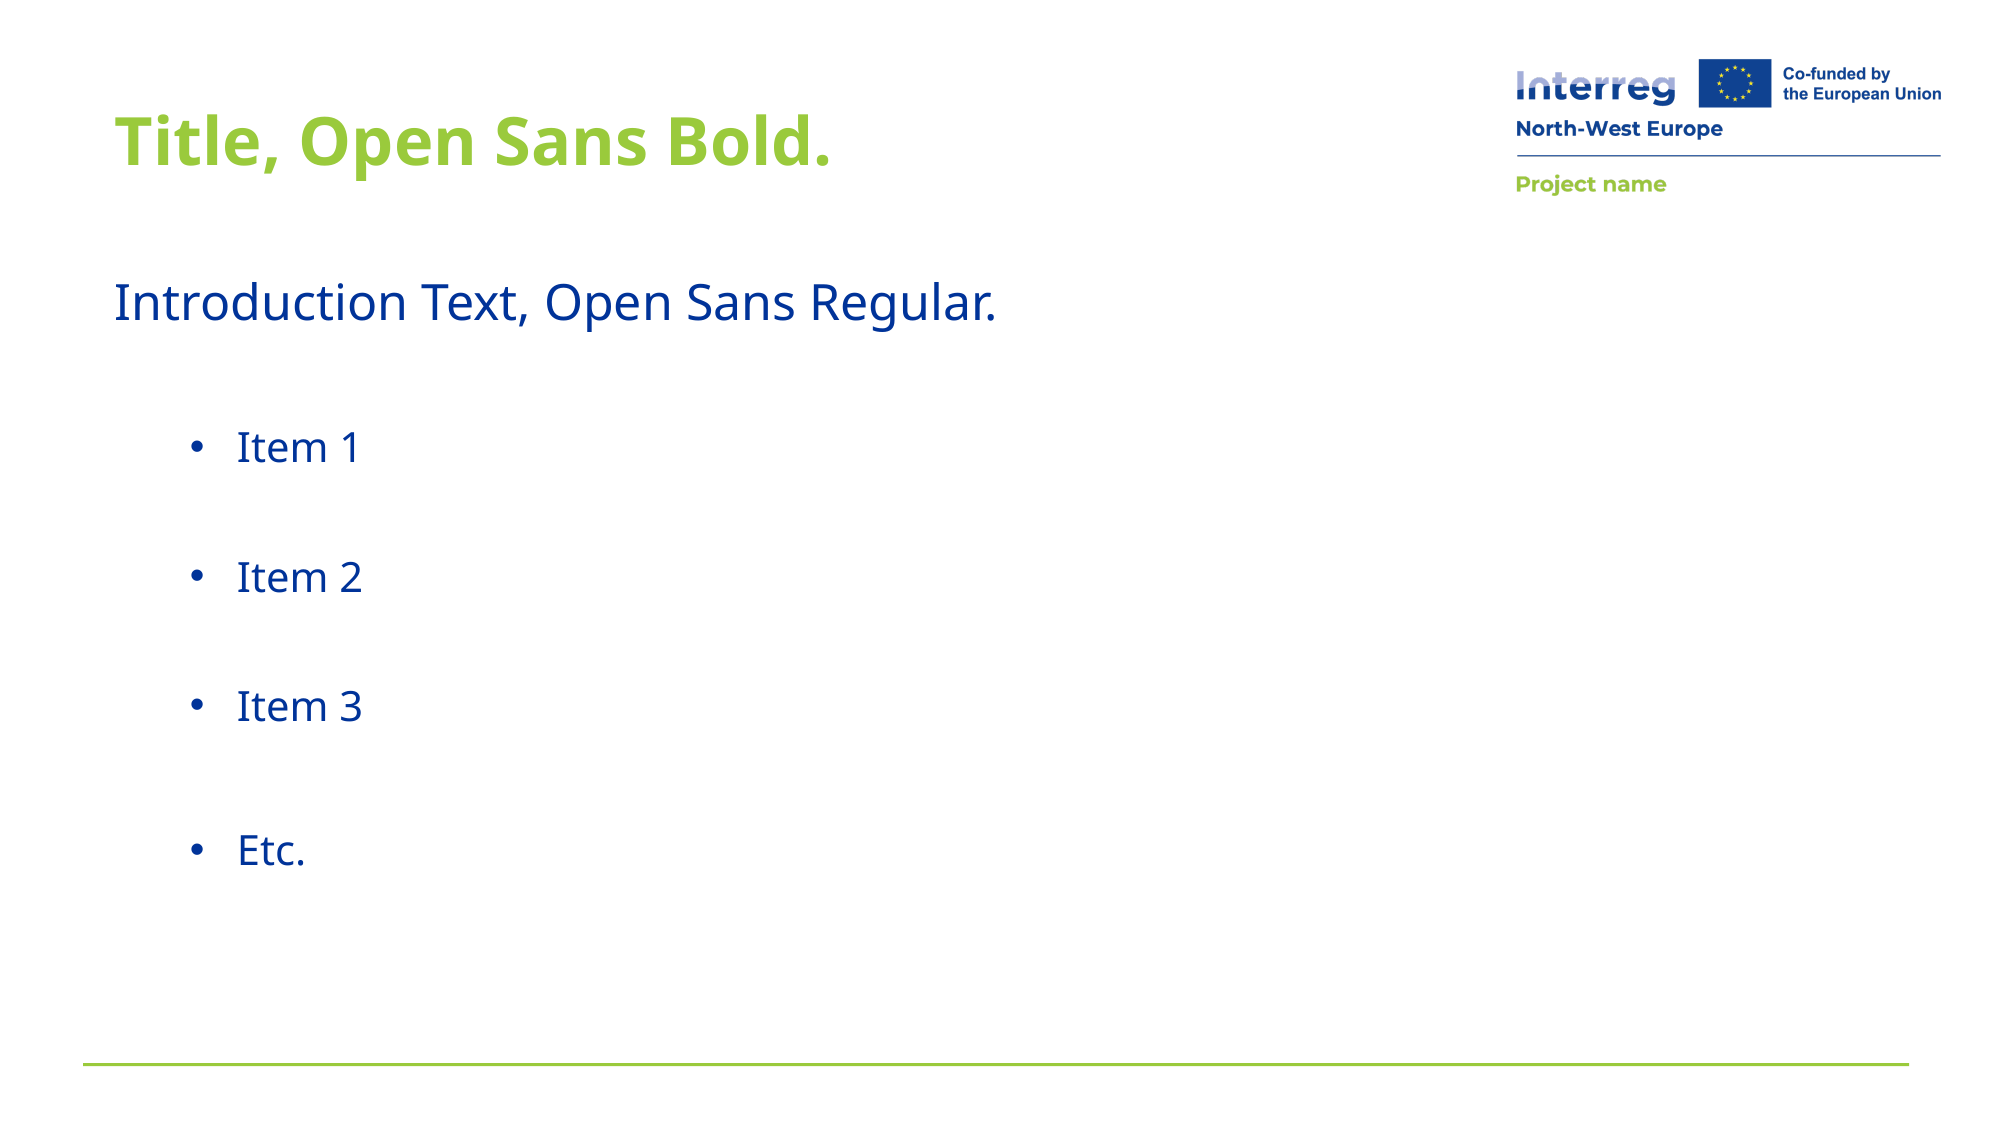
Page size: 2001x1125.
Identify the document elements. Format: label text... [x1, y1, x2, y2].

list Introduction Text, Open Sans Regular. Item 1 Item 2 Item 3 Etc. [99, 262, 1900, 1005]
title Title, Open Sans Bold. [99, 45, 1282, 233]
picture [1458, 0, 2000, 251]
